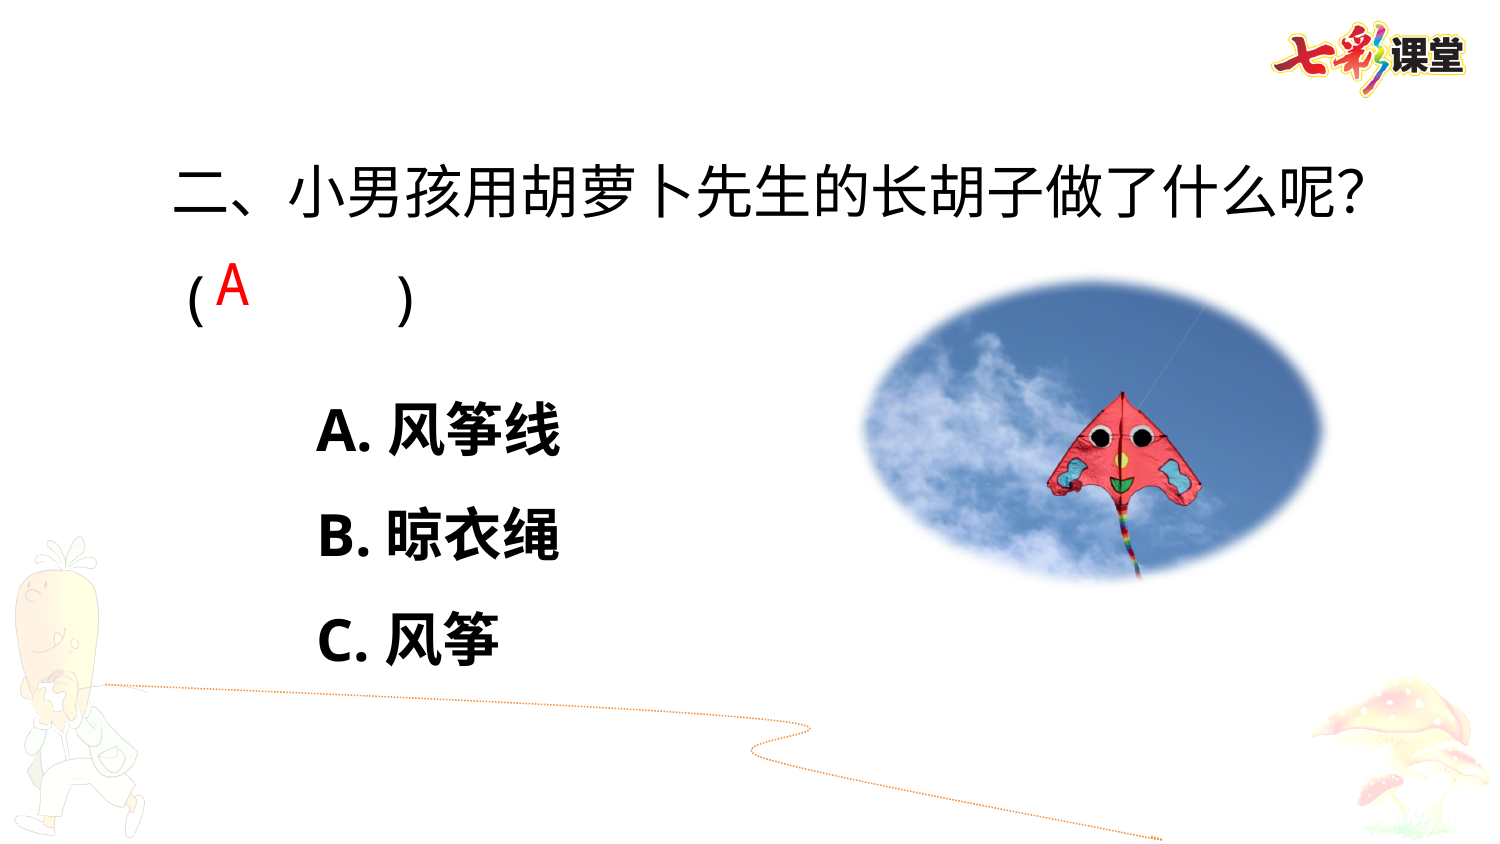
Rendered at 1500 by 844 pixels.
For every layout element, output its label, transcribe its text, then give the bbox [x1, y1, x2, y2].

text_box 二、小男孩用胡萝卜先生的长胡子做了什么呢？ ( ) [123, 112, 1376, 338]
text_box A.风筝线 B.晾衣绳 C.风筝 [253, 351, 904, 716]
picture [1269, 20, 1468, 98]
picture [852, 268, 1335, 591]
text_box A [171, 241, 359, 324]
